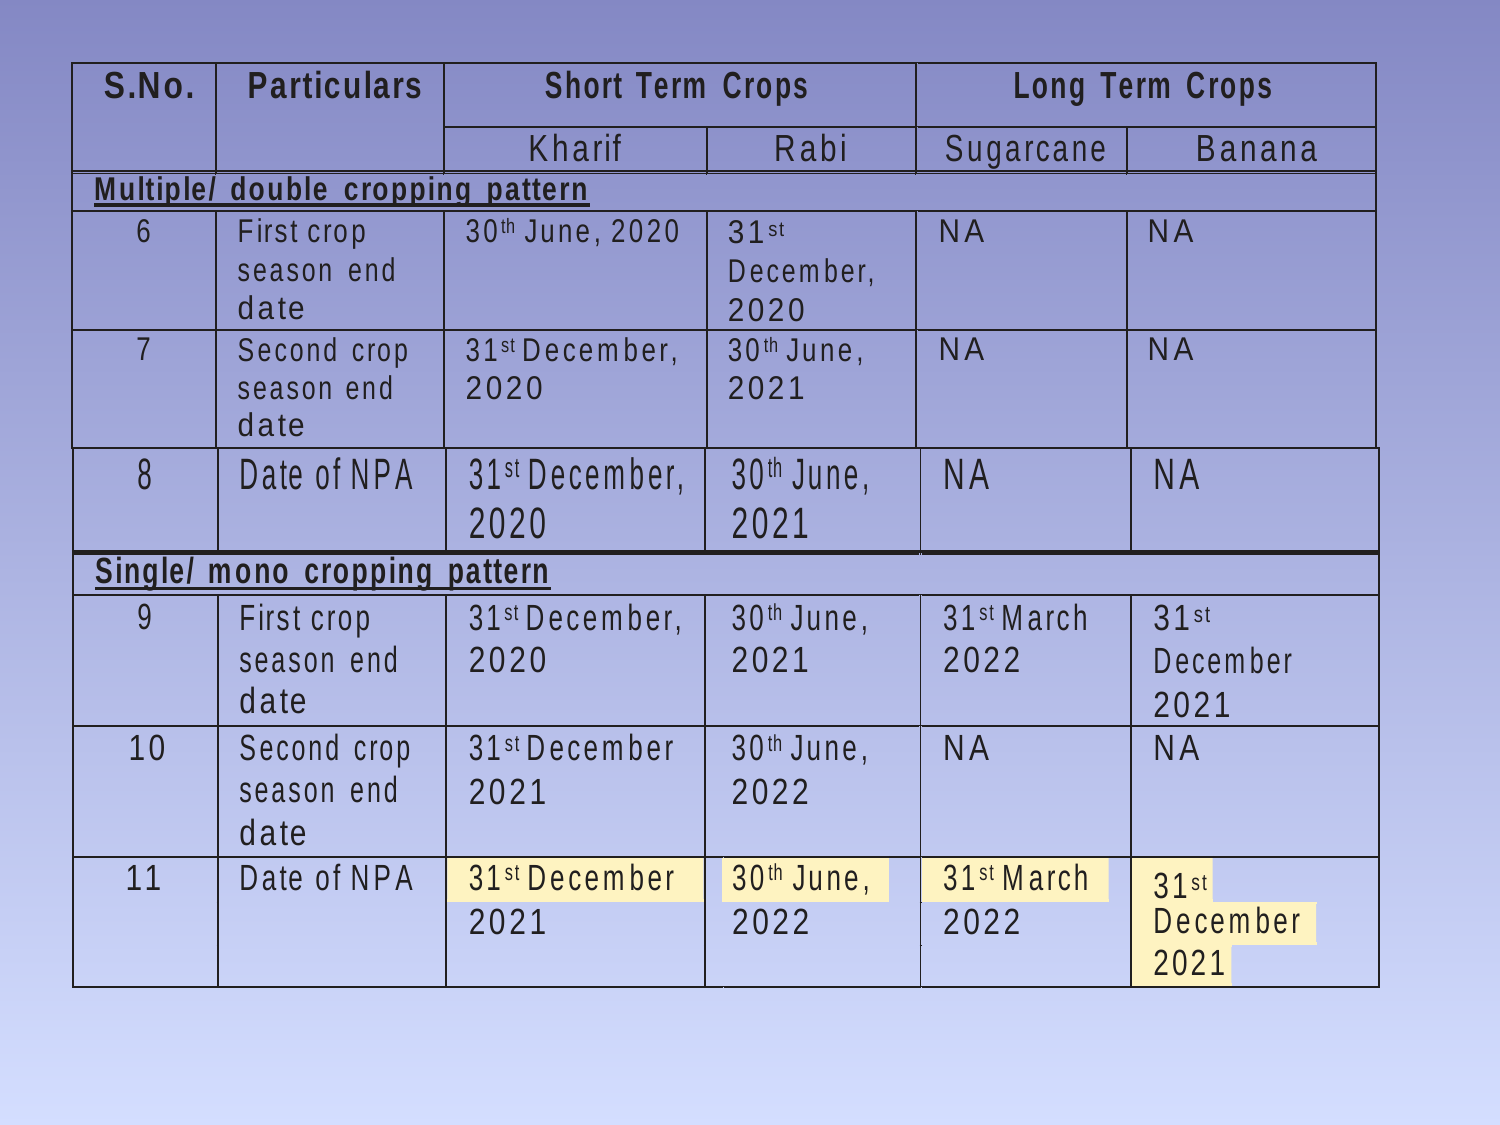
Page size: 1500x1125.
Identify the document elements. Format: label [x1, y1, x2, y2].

picture [0, 62, 1500, 1038]
